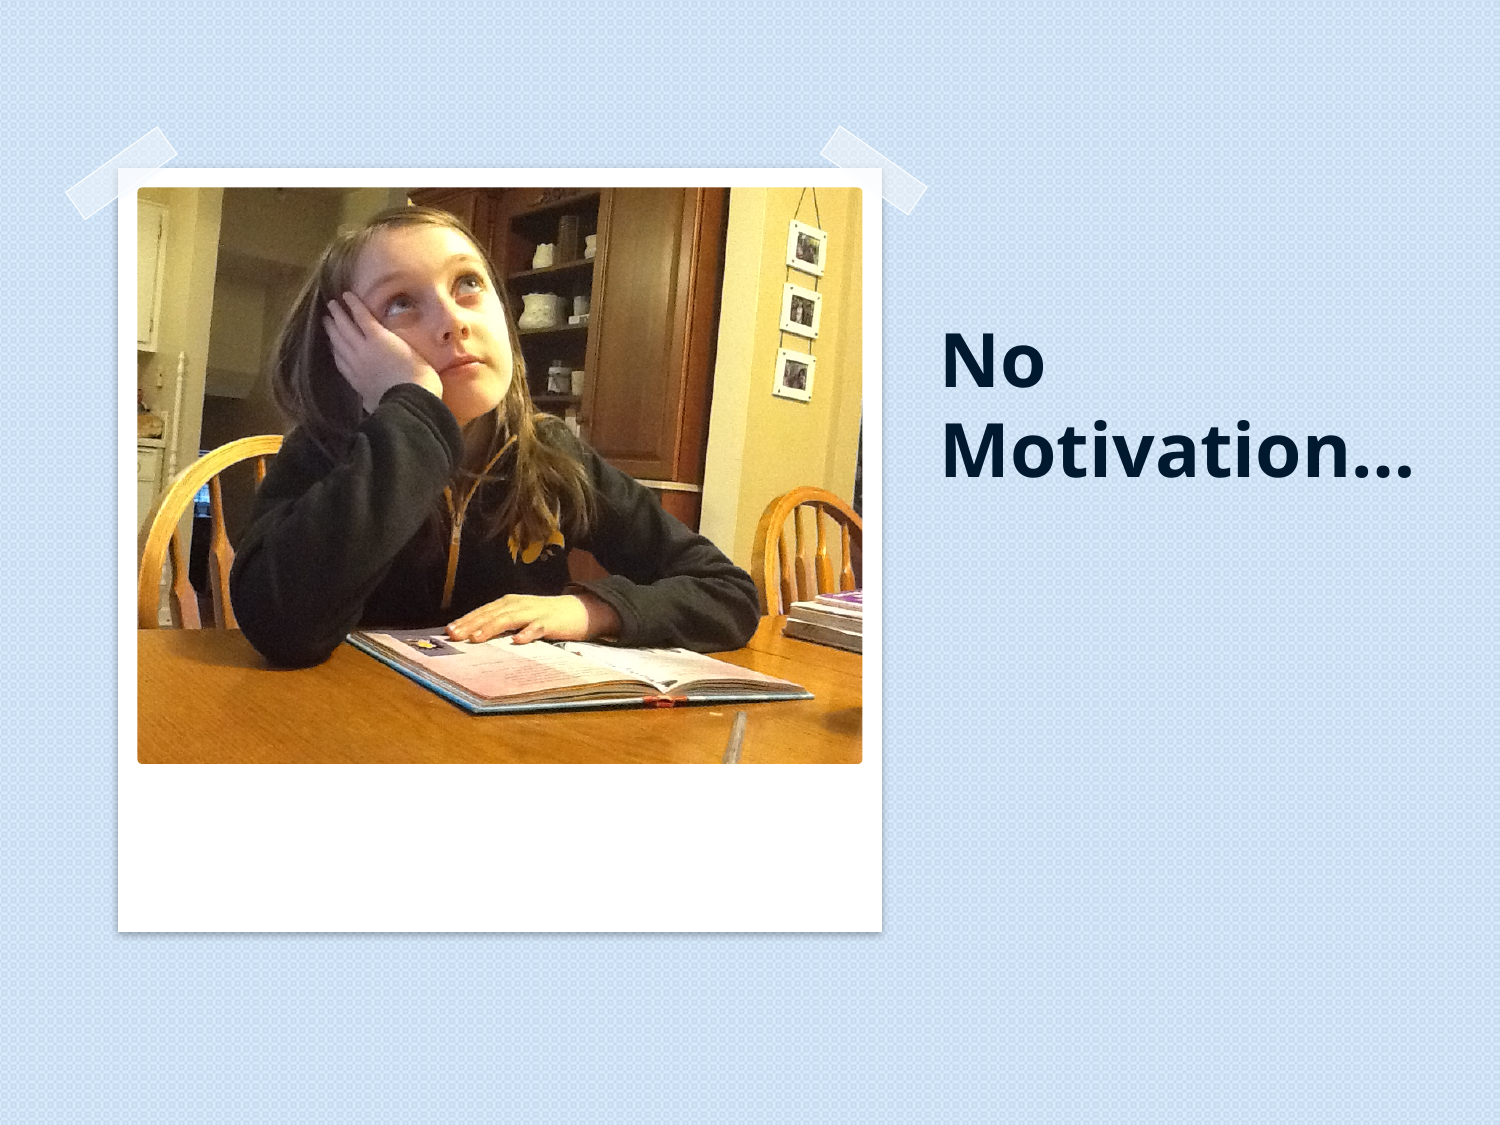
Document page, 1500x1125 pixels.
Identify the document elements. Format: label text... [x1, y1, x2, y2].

title No Motivation… [924, 174, 1500, 500]
picture [137, 187, 863, 765]
